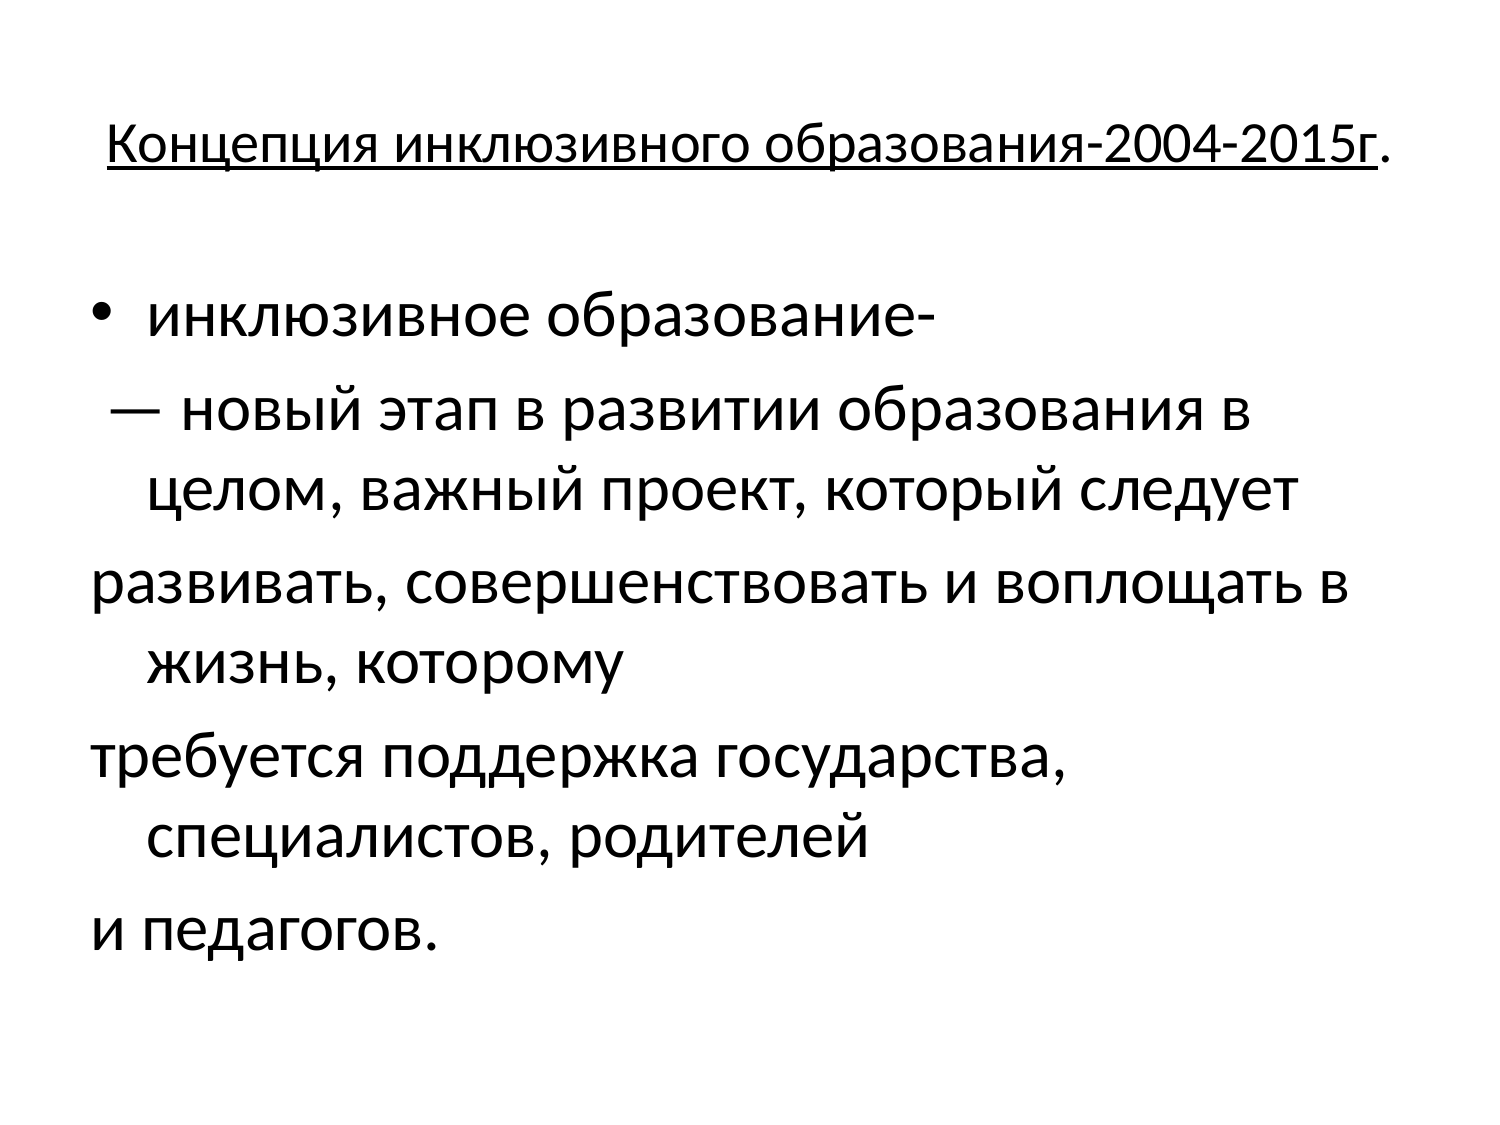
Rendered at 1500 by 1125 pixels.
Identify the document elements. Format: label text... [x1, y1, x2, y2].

list инклюзивное образование- — новый этап в развитии образования в целом, важный проект, который следует развивать, совершенствовать и воплощать в жизнь, которому требуется поддержка государства, специалистов, родителей и педагогов. [75, 262, 1425, 1005]
title Концепция инклюзивного образования-2004-2015г. [75, 45, 1425, 233]
